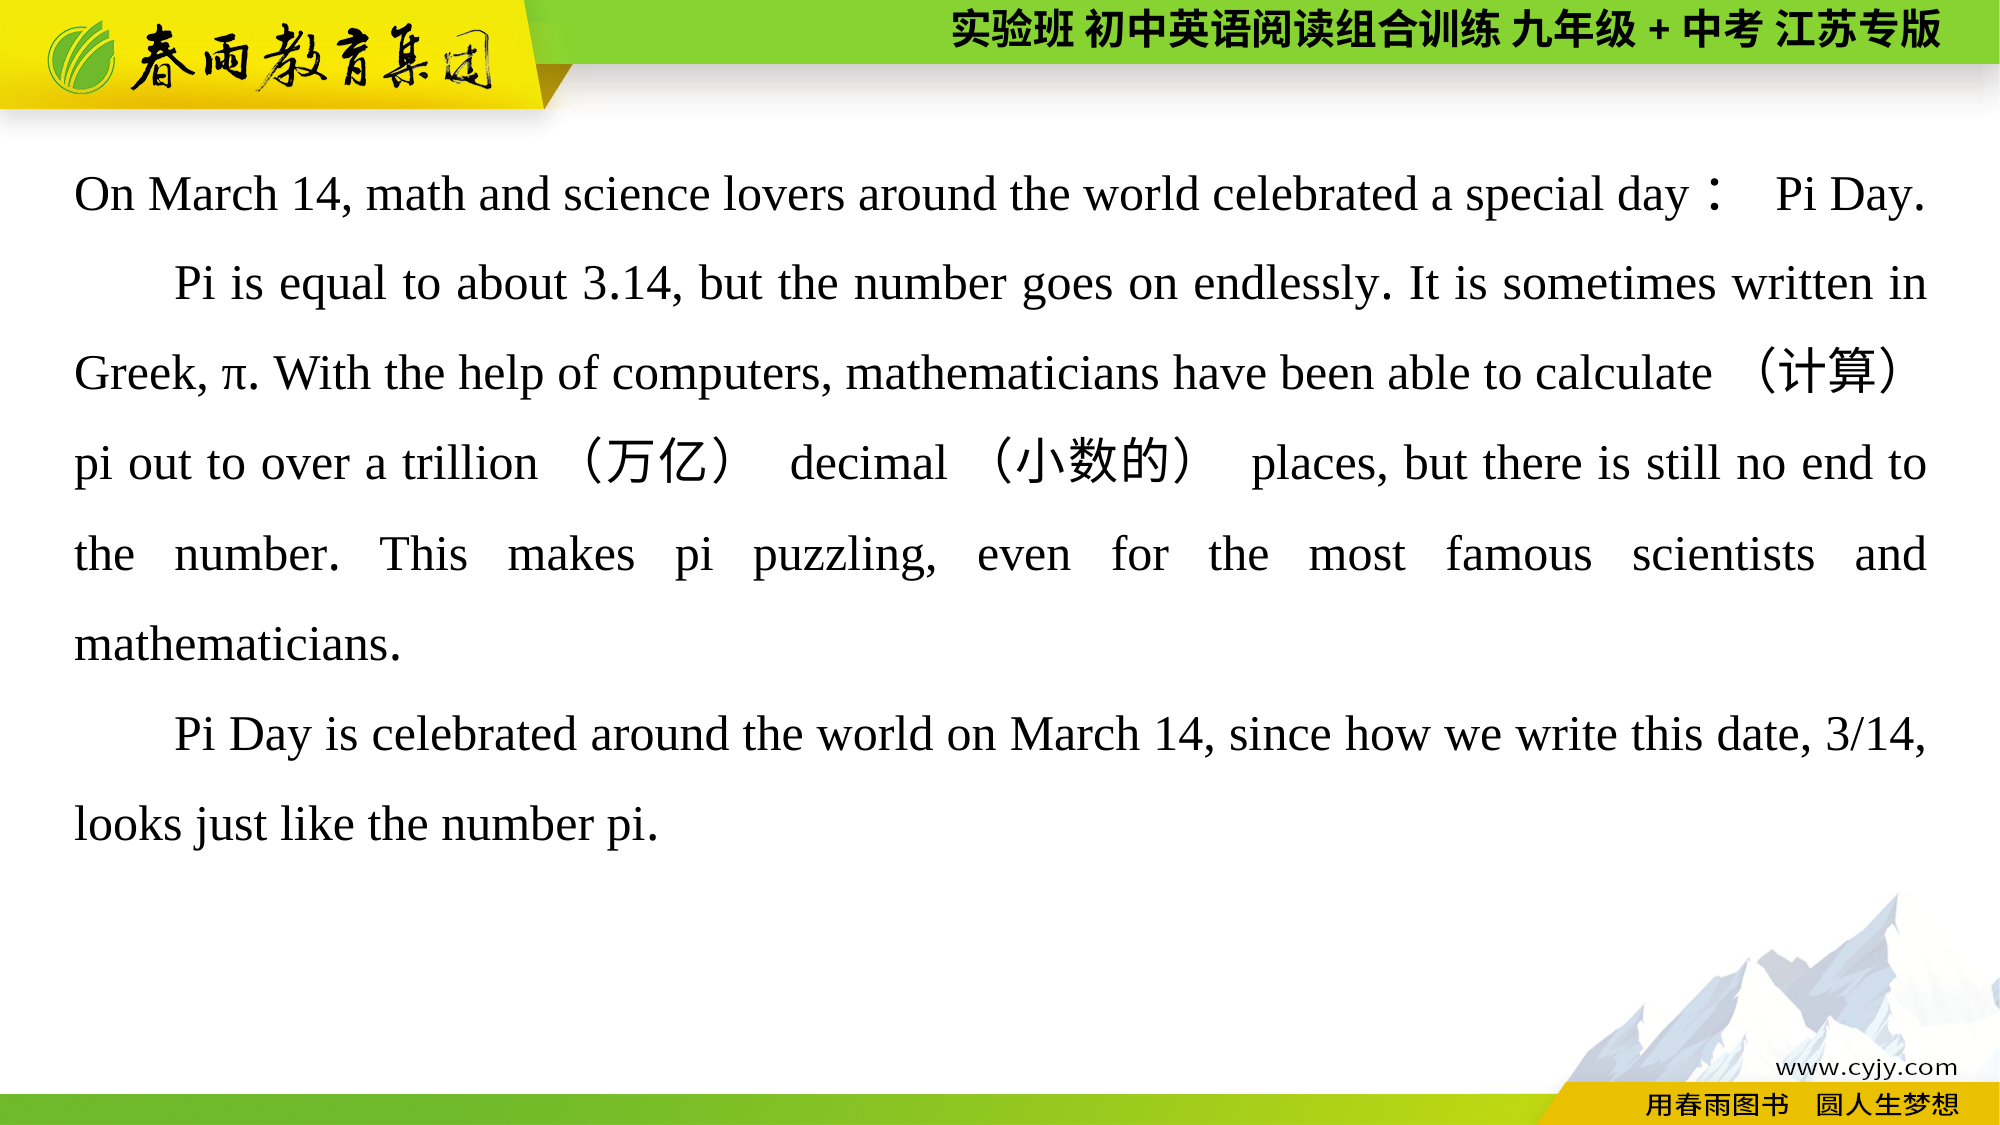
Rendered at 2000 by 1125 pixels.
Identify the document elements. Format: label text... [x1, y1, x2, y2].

list On March 14, math and science lovers around the world celebrated a special day： Pi Day. Pi is equal to about 3.14, but the number goes on endlessly. It is sometimes written in Greek, π. With the help of computers, mathematicians have been able to calculate（计算） pi out to over a trillion（万亿） decimal（小数的） places, but there is still no end to the number. This makes pi puzzling, even for the most famous scientists and mathematicians. Pi Day is celebrated around the world on March 14, since how we write this date, 3/14, looks just like the number pi. [59, 122, 1944, 763]
picture [0, 0, 2000, 1125]
